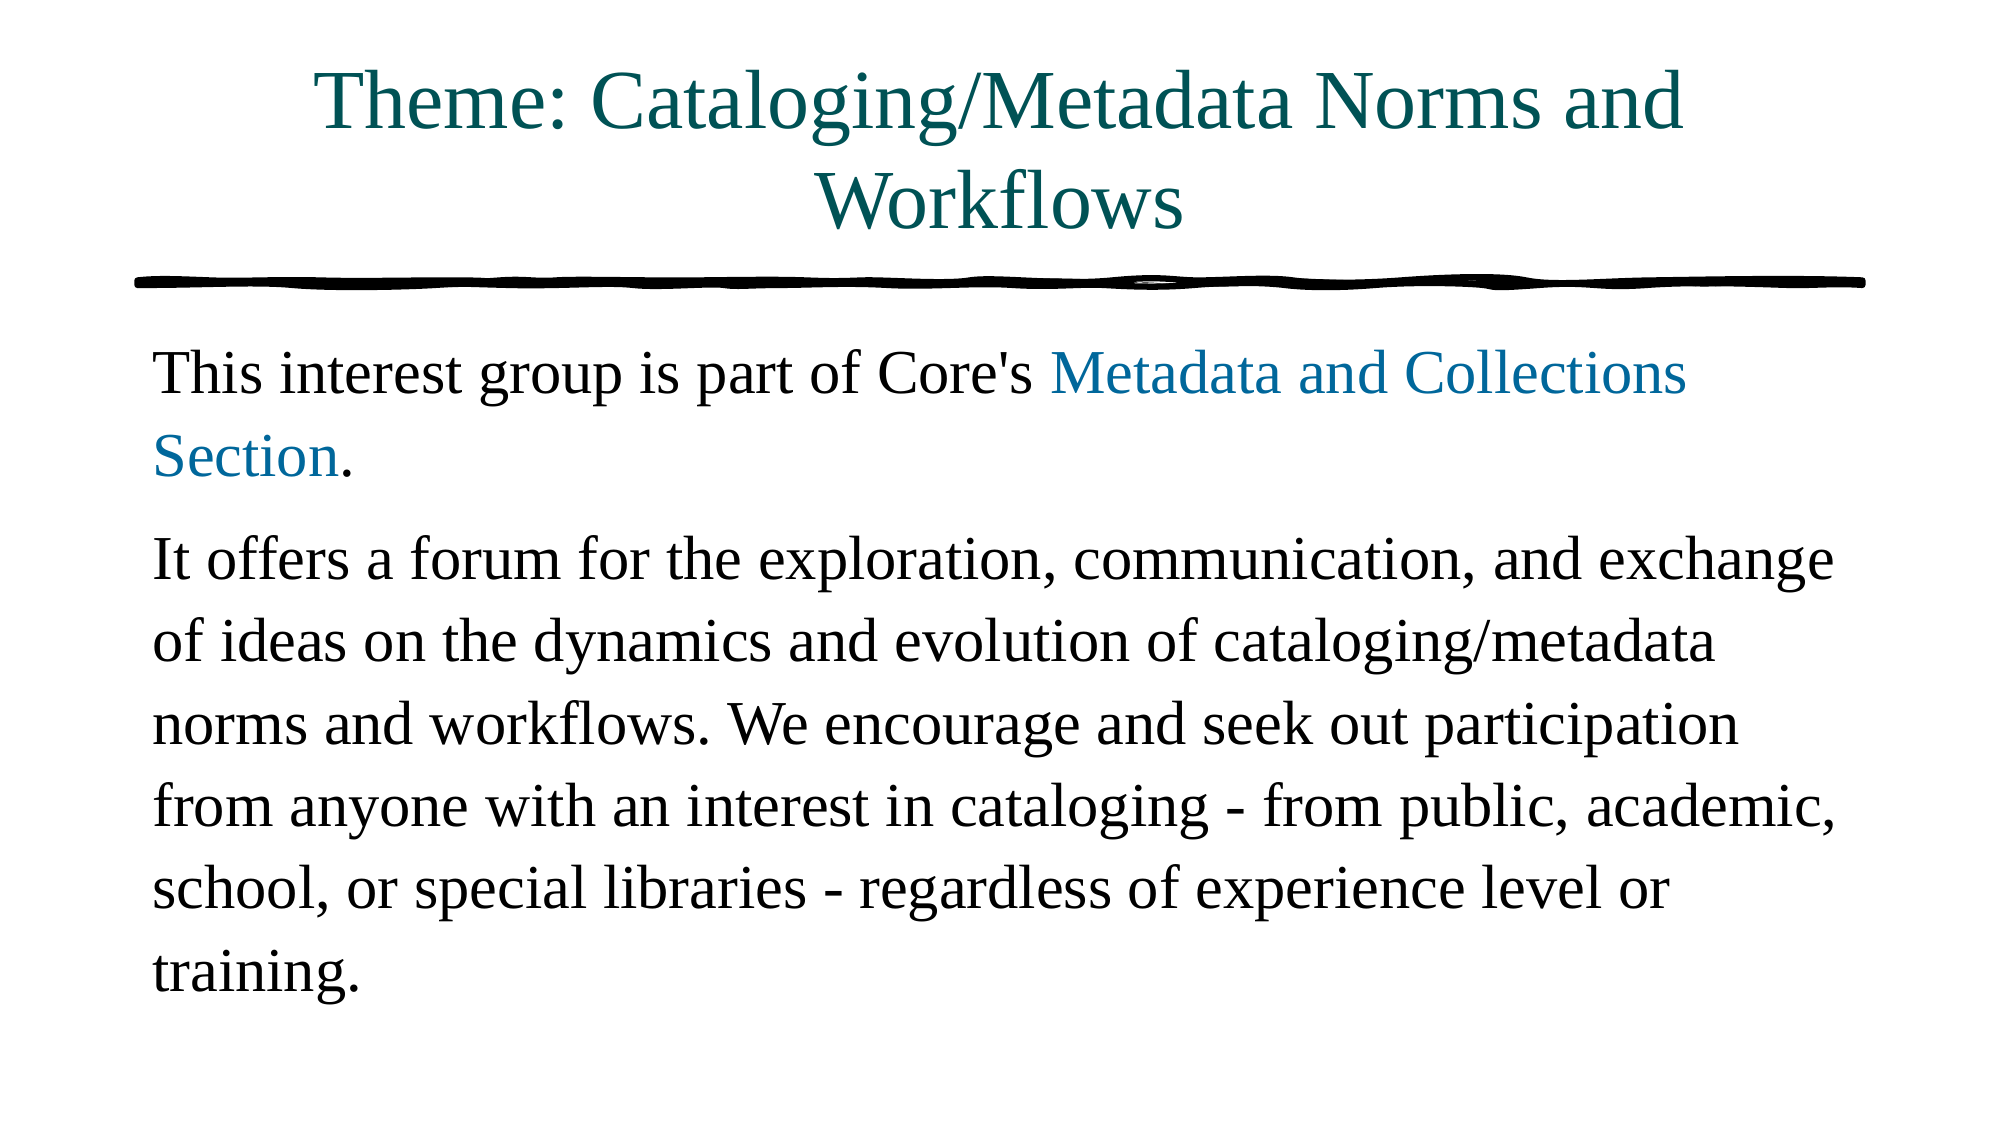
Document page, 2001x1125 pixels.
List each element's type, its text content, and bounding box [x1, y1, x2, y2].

title Theme: Cataloging/Metadata Norms and Workflows [137, 36, 1863, 254]
list This interest group is part of Core's Metadata and Collections Section. It offers a forum for the exploration, communication, and exchange of ideas on the dynamics and evolution of cataloging/metadata norms and workflows. We encourage and seek out participation from anyone with an interest in cataloging - from public, academic, school, or special libraries - regardless of experience level or training. [137, 316, 1863, 1014]
